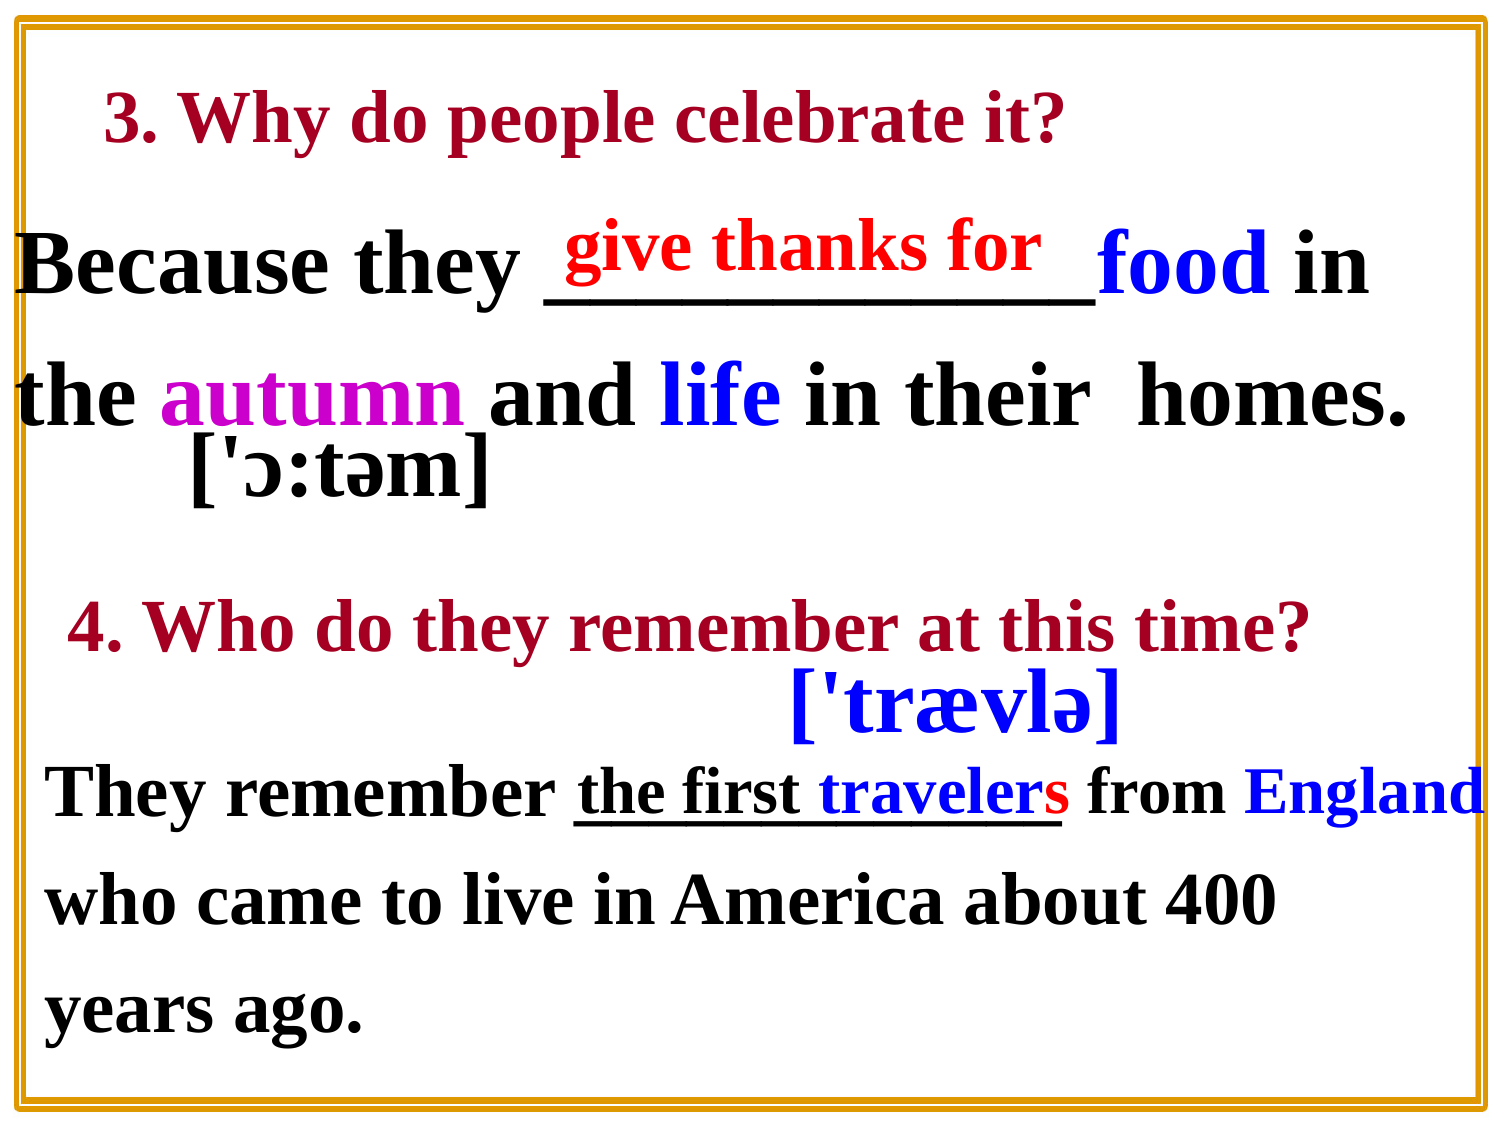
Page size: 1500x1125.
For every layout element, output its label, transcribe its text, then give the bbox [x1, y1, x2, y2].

text_box give thanks for [549, 187, 1059, 293]
text_box 3. Why do people celebrate it? [88, 42, 1459, 166]
text_box ['ɔ:təm] [150, 397, 532, 522]
text_box They remember _____________ who came to live in America about 400 years ago. [29, 716, 1376, 1055]
picture [0, 584, 1500, 1125]
picture [0, 0, 1500, 739]
text_box the first travelers from England [562, 739, 1500, 835]
text_box Because they ____________food in the autumn and life in their homes. [0, 172, 1447, 584]
text_box 4. Who do they remember at this time? [53, 550, 1424, 674]
text_box ['trævlə] [749, 674, 1162, 716]
